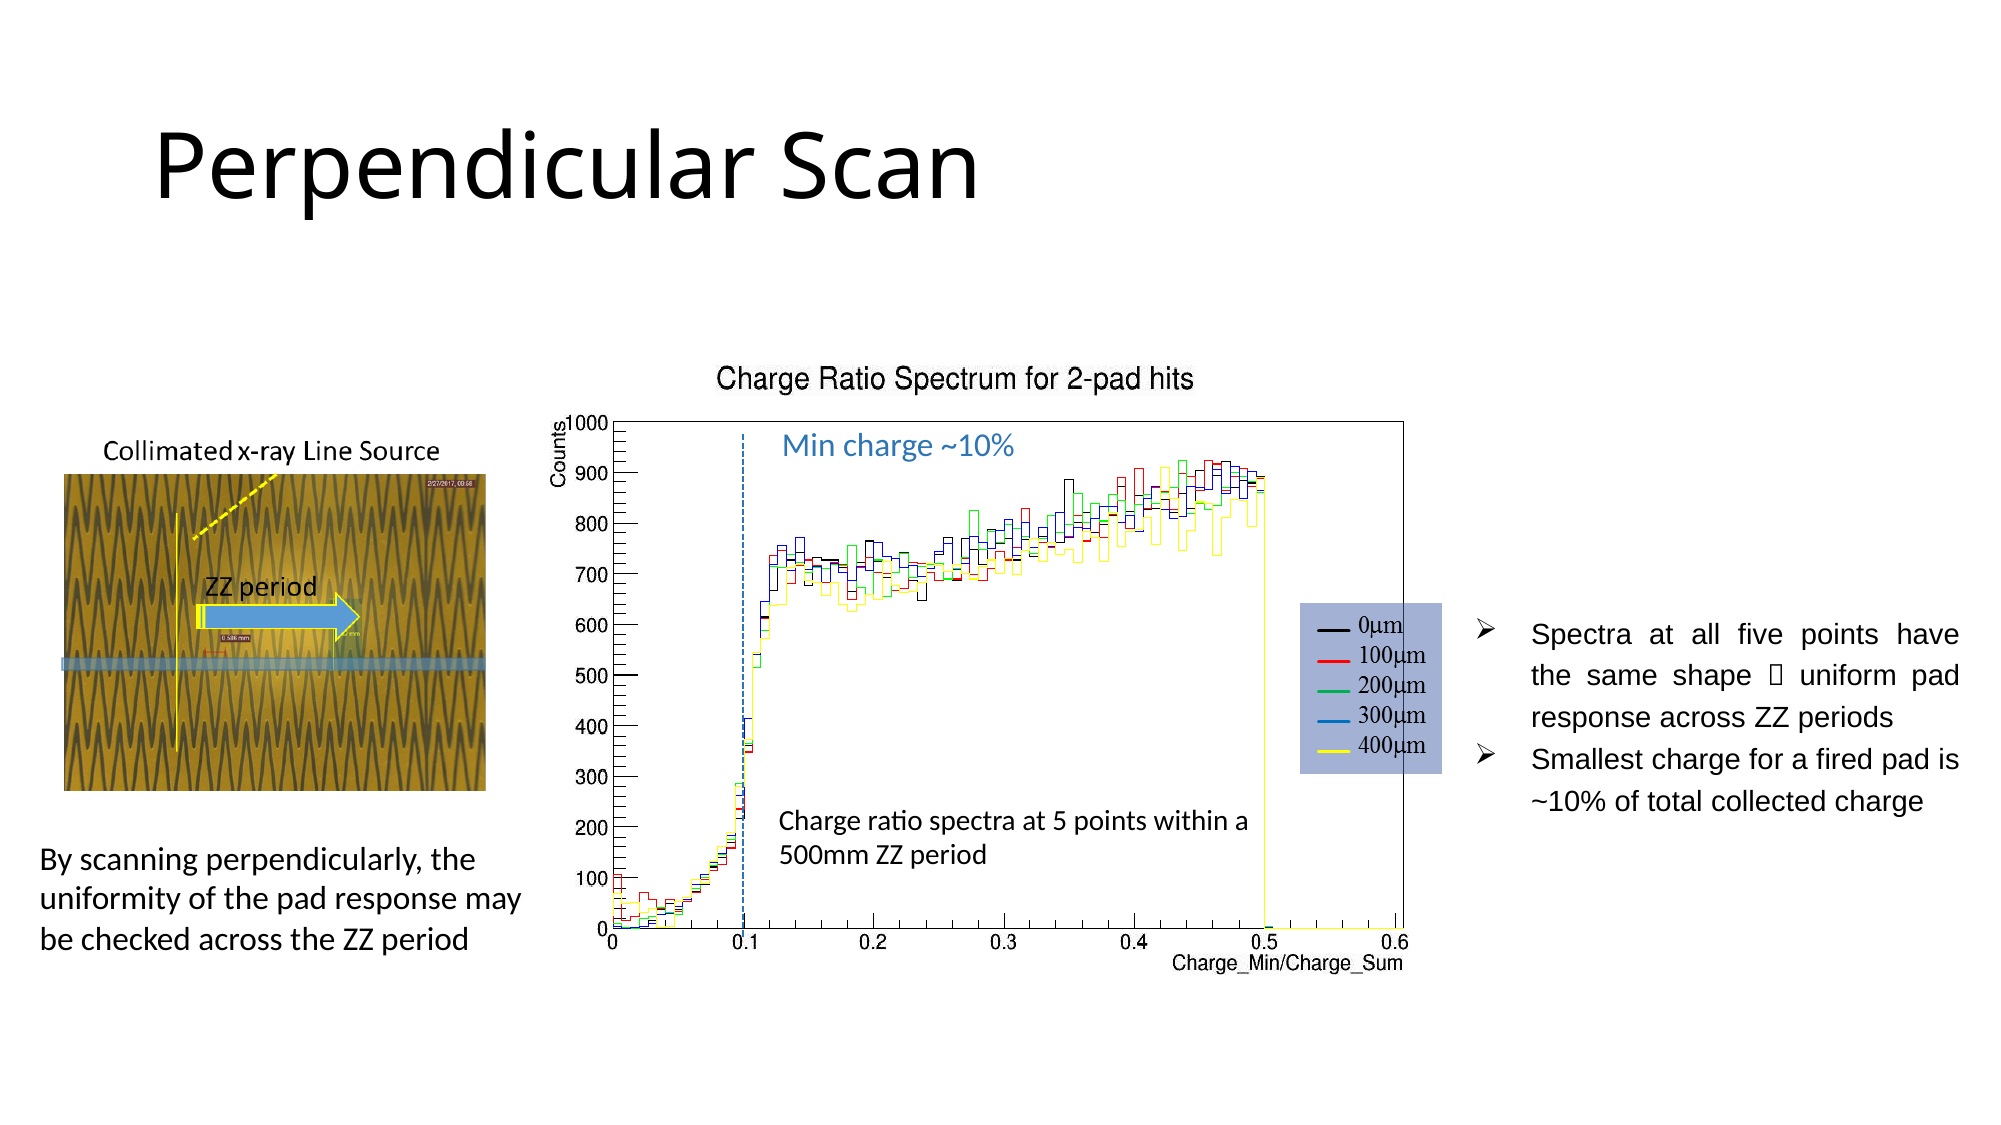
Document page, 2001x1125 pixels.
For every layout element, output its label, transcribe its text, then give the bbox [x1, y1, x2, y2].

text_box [537, 364, 1463, 985]
text_box By scanning perpendicularly, the uniformity of the pad response may be checked across the ZZ period [24, 829, 537, 964]
picture [61, 422, 486, 792]
text_box Spectra at all five points have the same shape  uniform pad response across ZZ periods Smallest charge for a fired pad is ~10% of total collected charge [1463, 600, 1976, 825]
title Perpendicular Scan [137, 59, 1863, 278]
